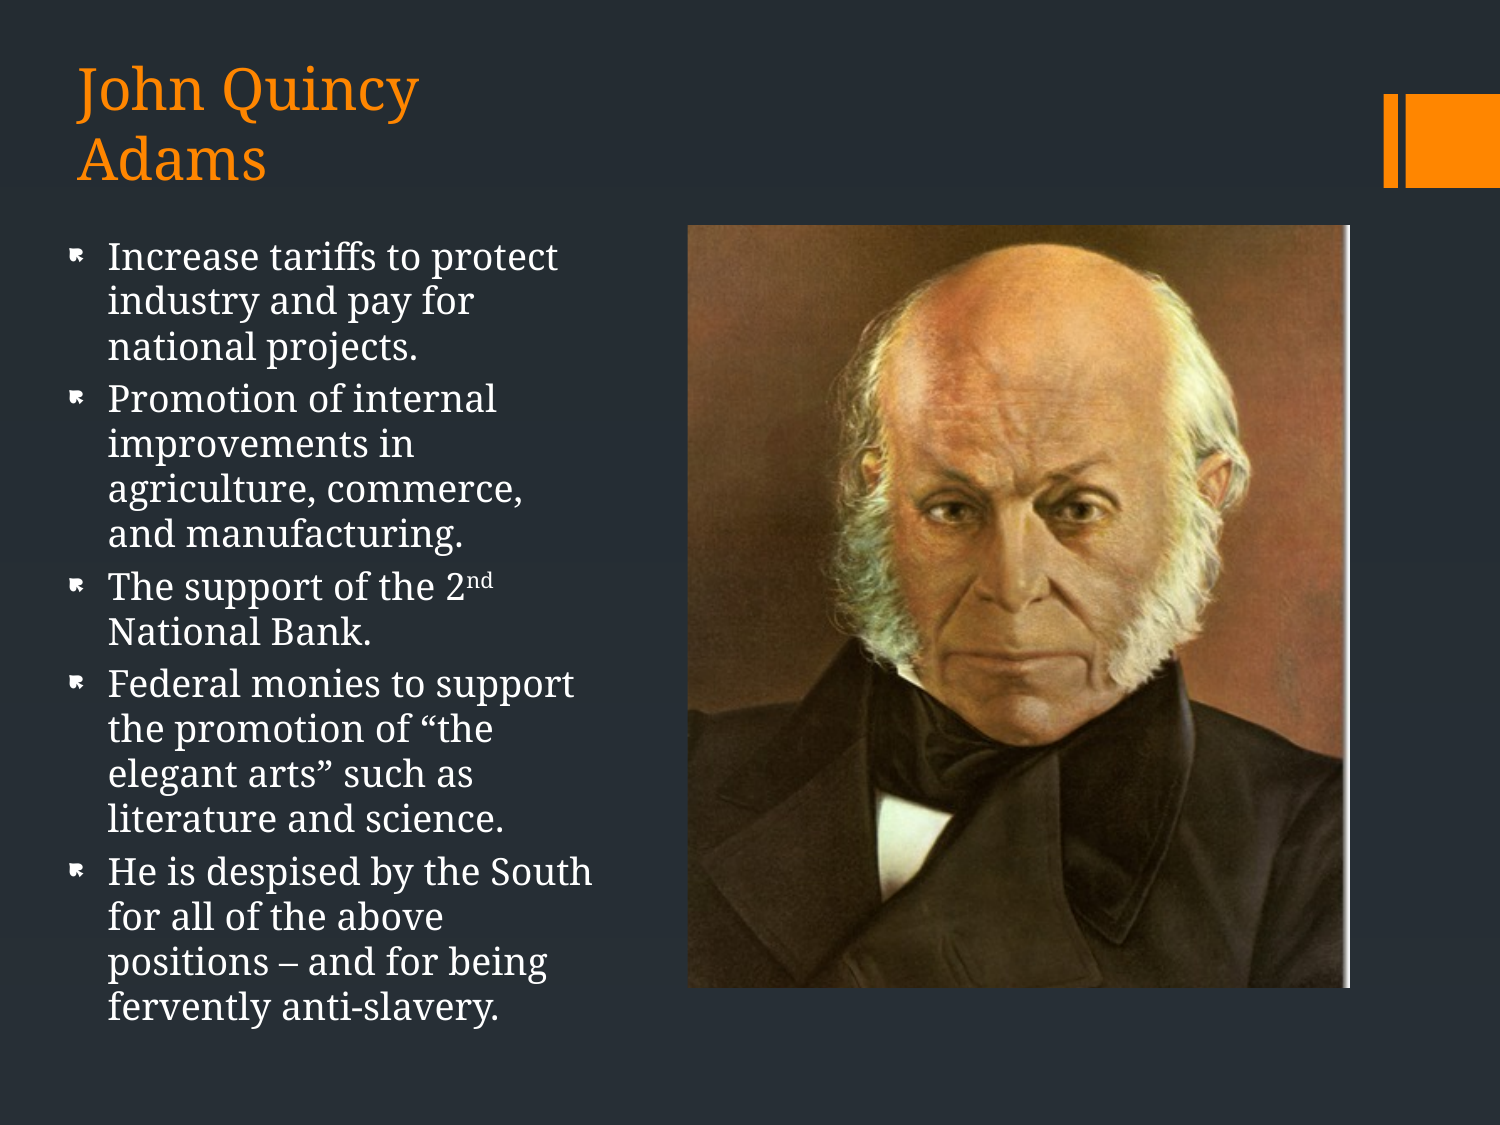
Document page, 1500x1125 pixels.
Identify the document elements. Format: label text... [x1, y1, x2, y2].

title John Quincy Adams [62, 75, 622, 200]
picture [686, 224, 1351, 988]
list Increase tariffs to protect industry and pay for national projects. Promotion of internal improvements in agriculture, commerce, and manufacturing. The support of the 2nd National Bank. Federal monies to support the promotion of “the elegant arts” such as literature and science. He is despised by the South for all of the above positions – and for being fervently anti-slavery. [50, 224, 610, 1035]
